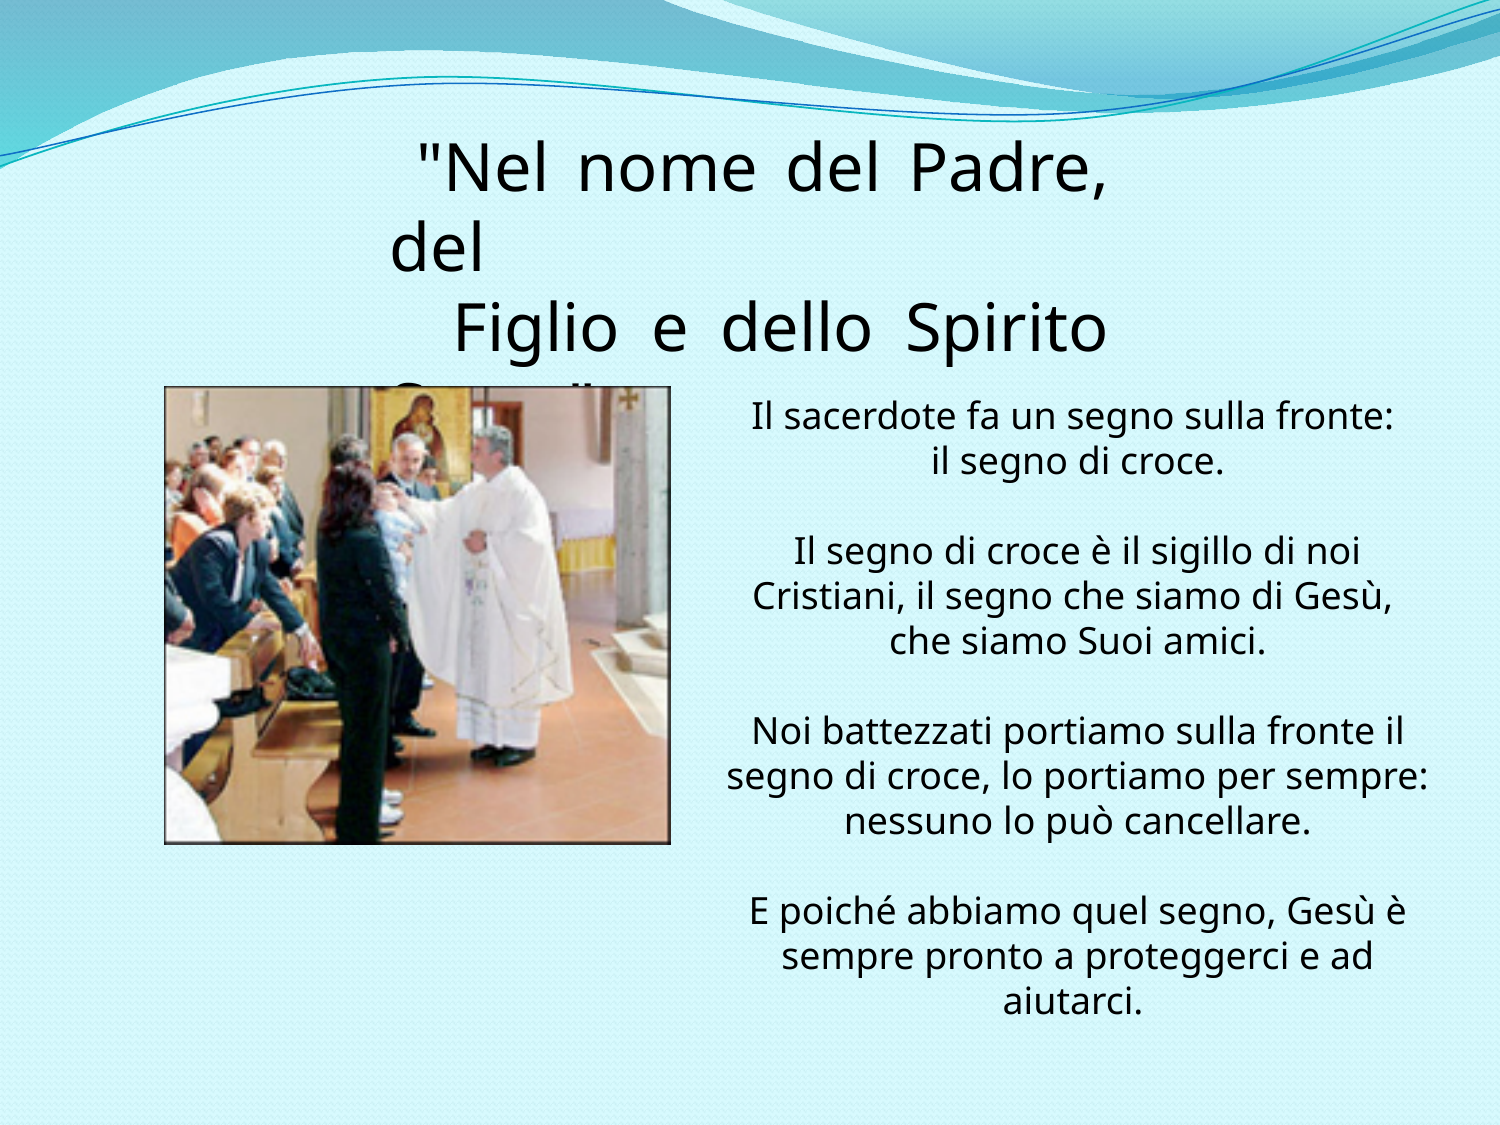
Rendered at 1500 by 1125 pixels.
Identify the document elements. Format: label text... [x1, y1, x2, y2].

picture [163, 386, 672, 846]
text_box Il sacerdote fa un segno sulla fronte: il segno di croce. Il segno di croce è il sigillo di noi Cristiani, il segno che siamo di Gesù, che siamo Suoi amici. Noi battezzati portiamo sulla fronte il segno di croce, lo portiamo per sempre: nessuno lo può cancellare. E poiché abbiamo quel segno, Gesù è sempre pronto a proteggerci e ad aiutarci. [703, 339, 1453, 1075]
text_box "Nel nome del Padre, del Figlio e dello Spirito Santo" [374, 117, 1125, 452]
